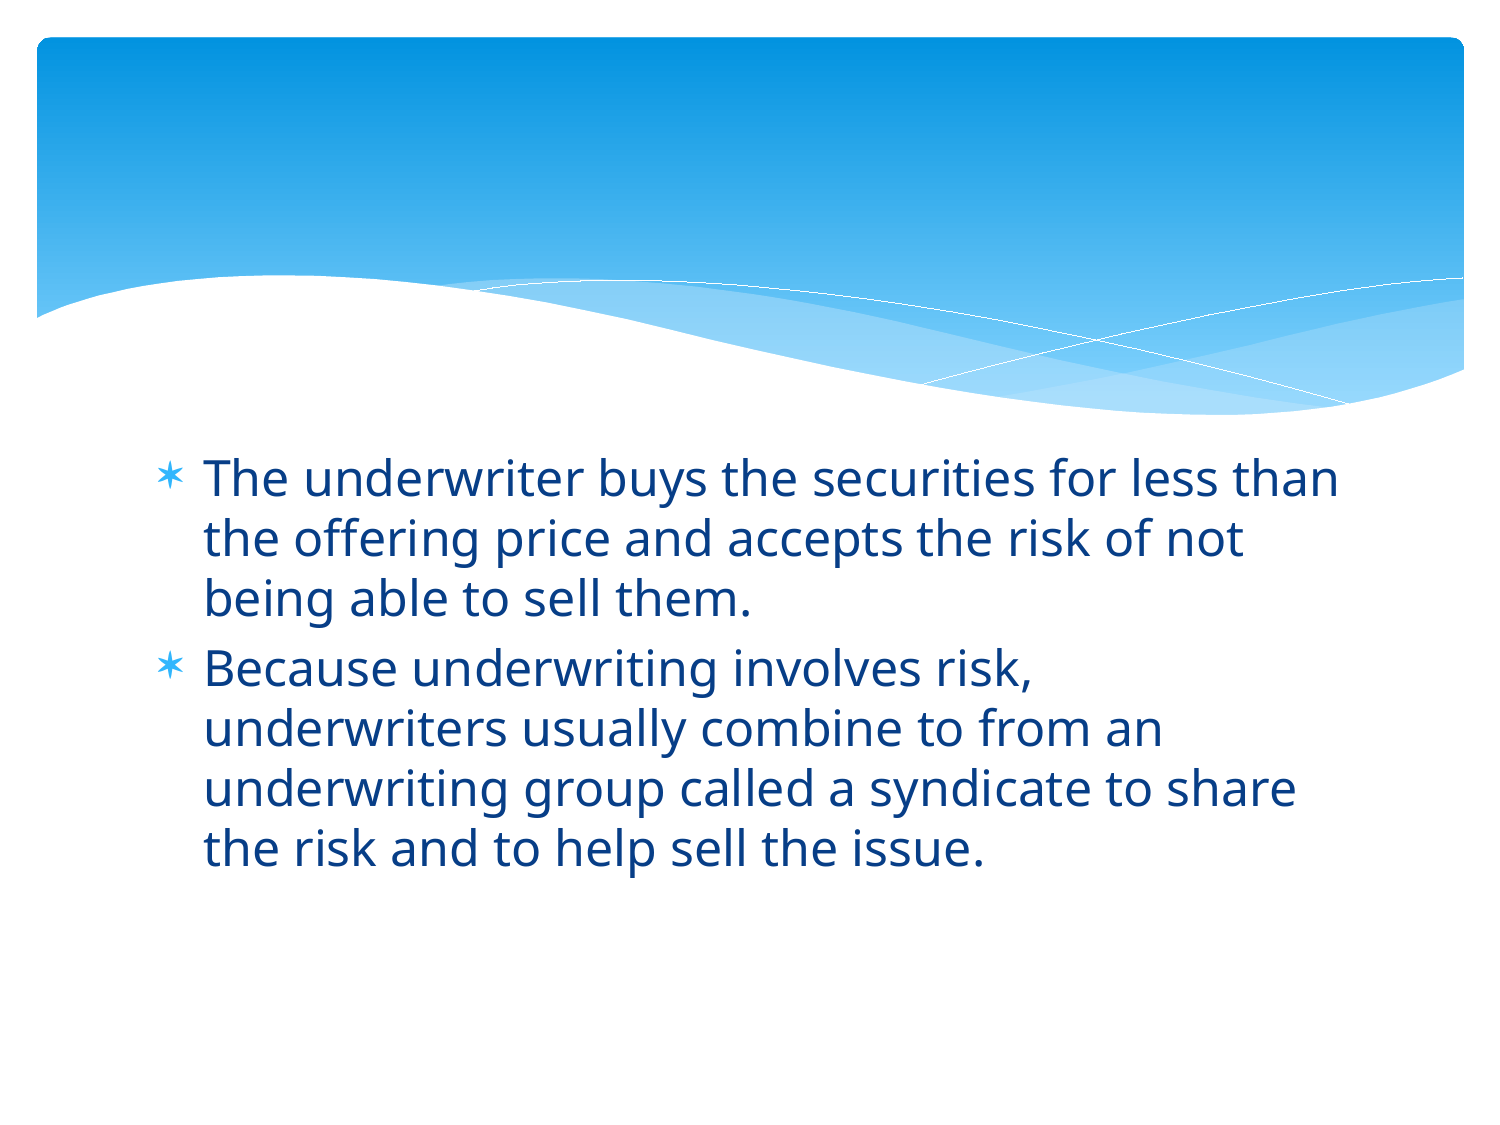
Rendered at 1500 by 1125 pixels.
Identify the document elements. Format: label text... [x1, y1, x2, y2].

list The underwriter buys the securities for less than the offering price and accepts the risk of not being able to sell them. Because underwriting involves risk, underwriters usually combine to from an underwriting group called a syndicate to share the risk and to help sell the issue. [143, 438, 1359, 1005]
